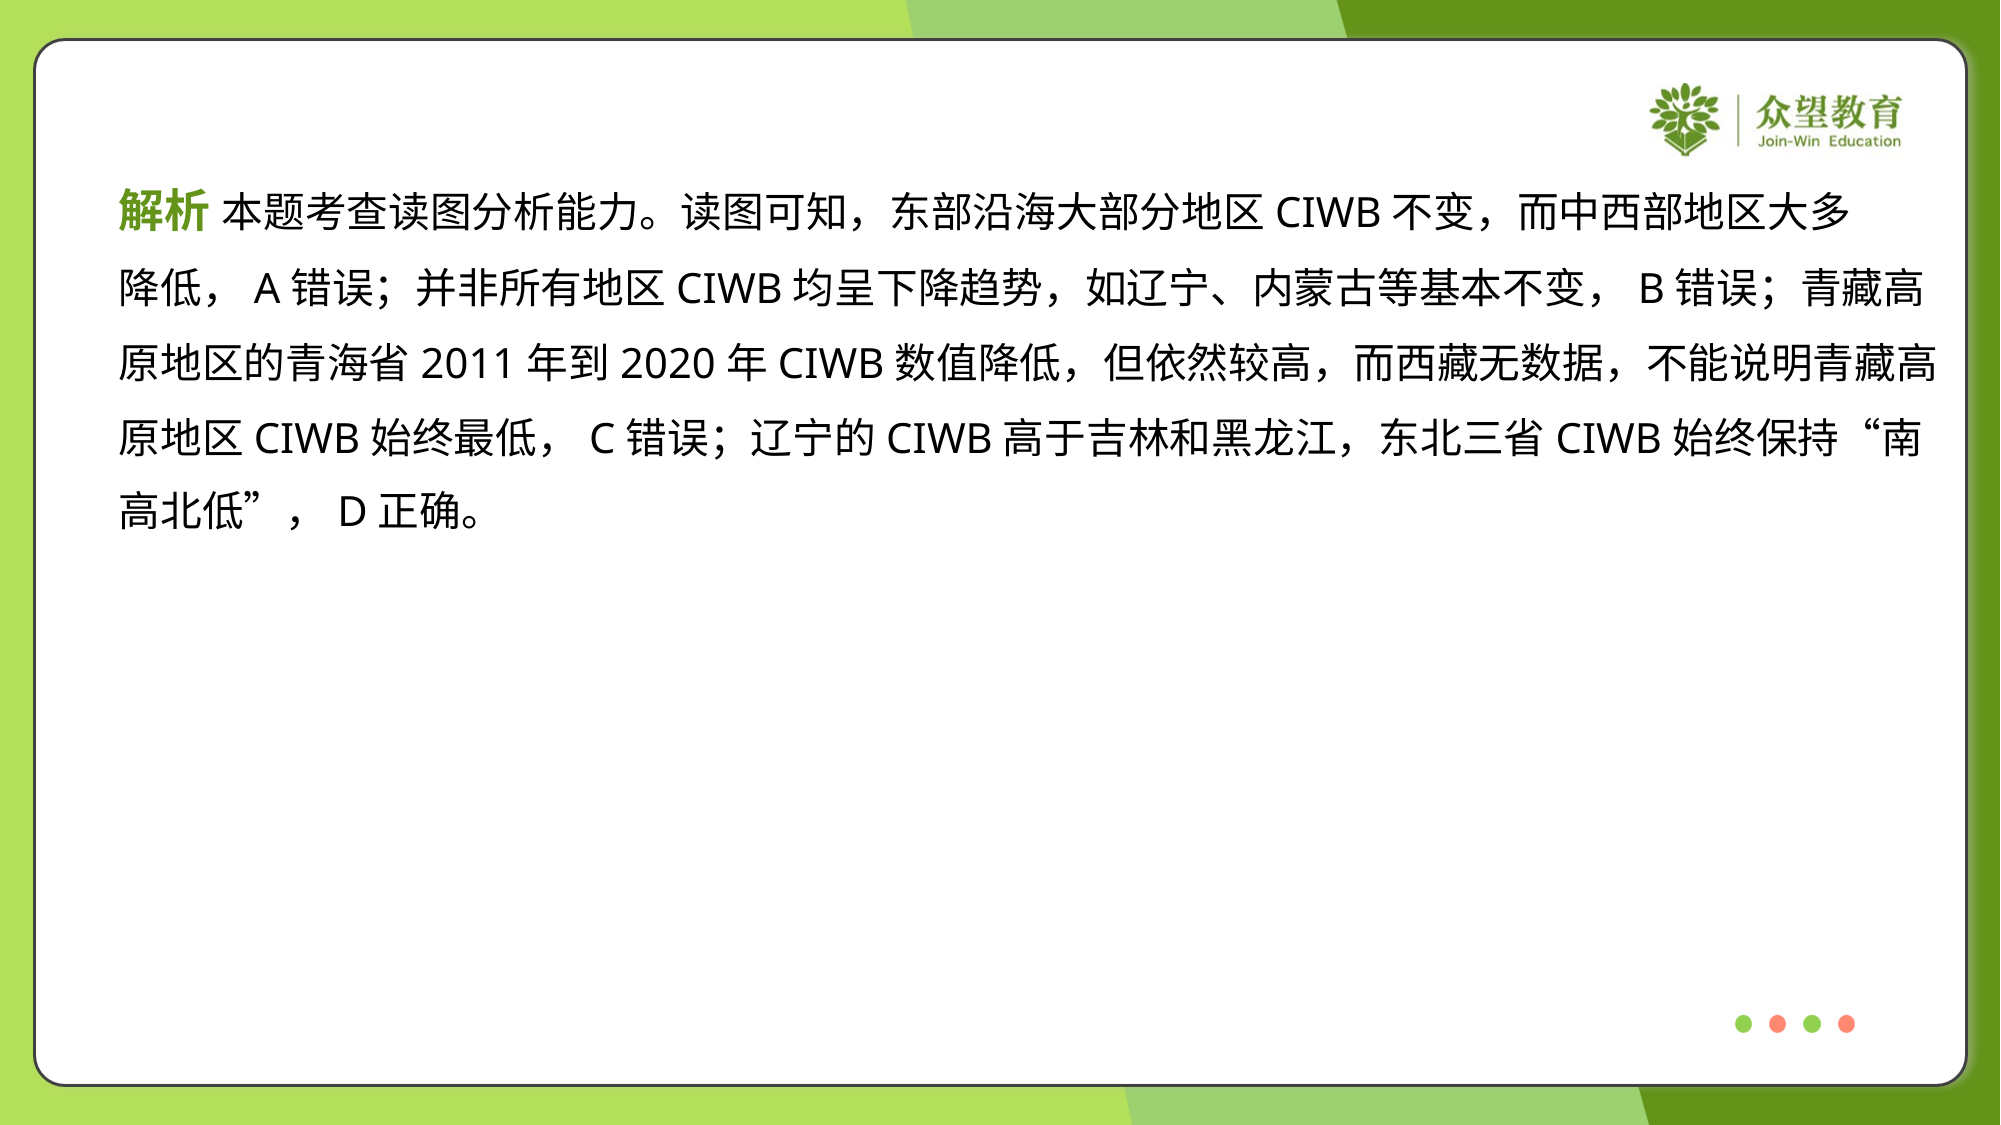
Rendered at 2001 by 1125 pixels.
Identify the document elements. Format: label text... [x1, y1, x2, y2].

text_box 解析 本题考查读图分析能力。读图可知，东部沿海大部分地区CIWB不变，而中西部地区大多 降低，A错误；并非所有地区CIWB均呈下降趋势，如辽宁、内蒙古等基本不变，B错误；青藏高 原地区的青海省2011年到2020年CIWB数值降低，但依然较高，而西藏无数据，不能说明青藏高 原地区CIWB始终最低，C错误；辽宁的CIWB高于吉林和黑龙江，东北三省CIWB始终保持“南 高北低”，D正确。 [118, 159, 1883, 527]
picture [0, 0, 2000, 1125]
